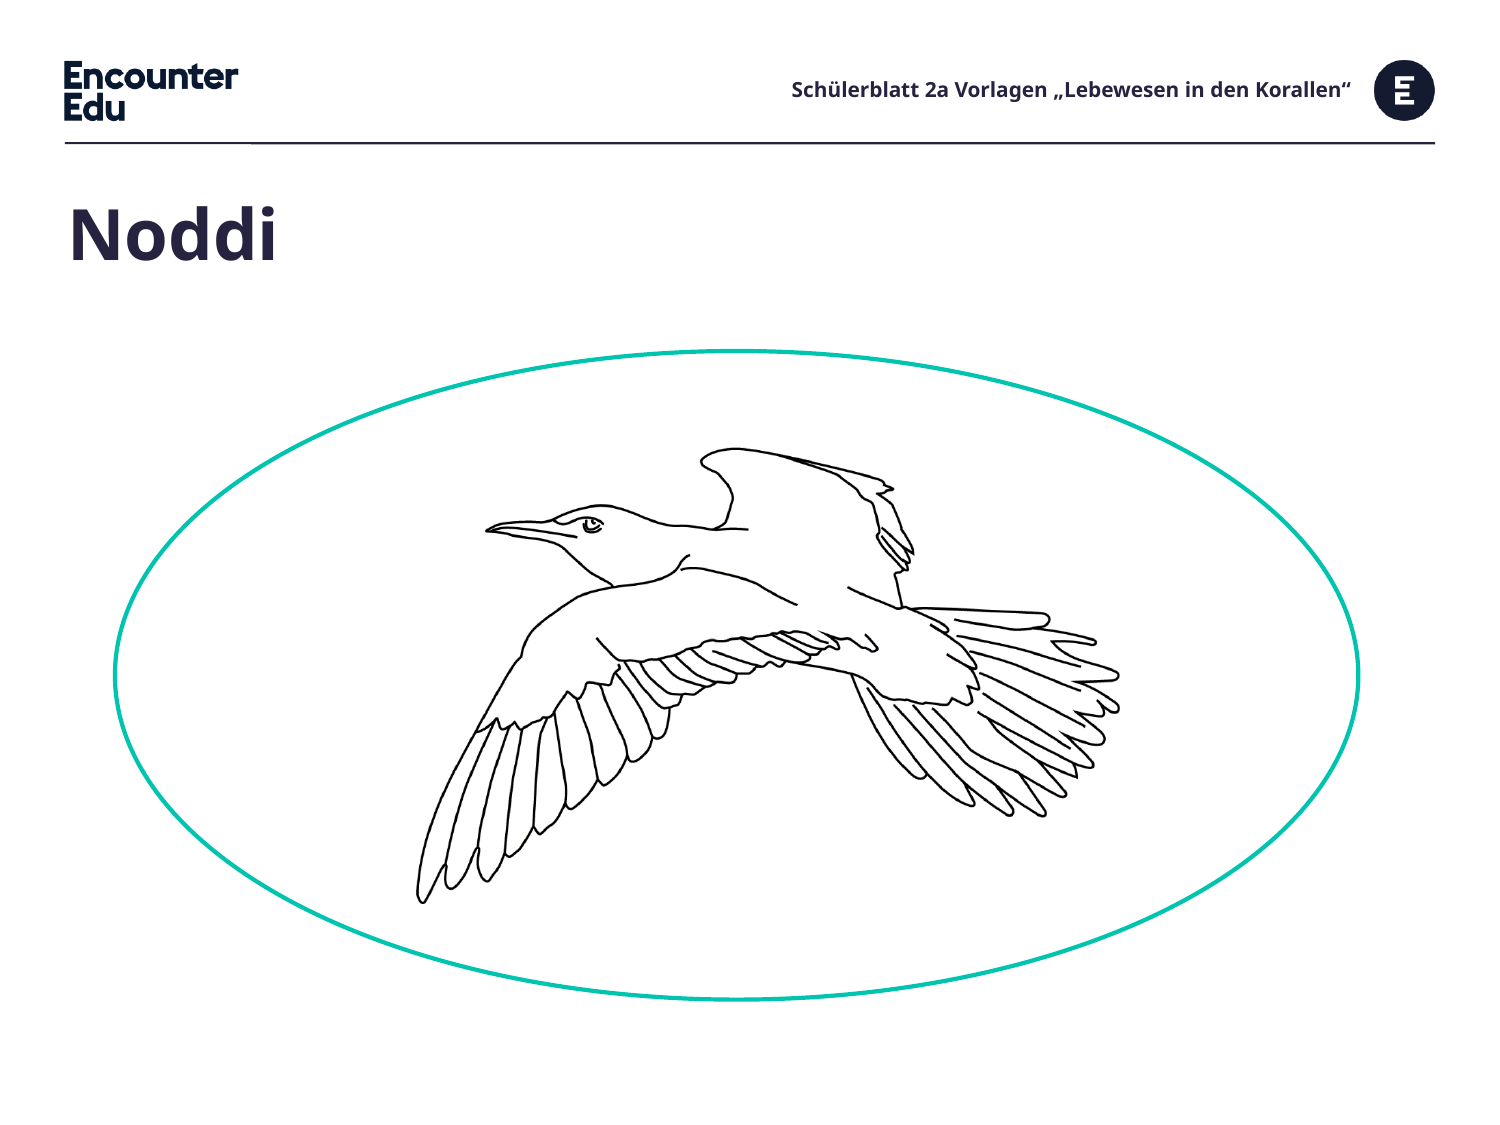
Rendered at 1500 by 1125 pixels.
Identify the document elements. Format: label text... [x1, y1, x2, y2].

picture [1372, 58, 1436, 122]
picture [60, 59, 243, 122]
title Schülerblatt 2a Vorlagen „Lebewesen in den Korallen“ [749, 67, 1359, 114]
text_box [114, 366, 1359, 1000]
list Noddi [59, 191, 929, 394]
picture [416, 446, 1120, 904]
